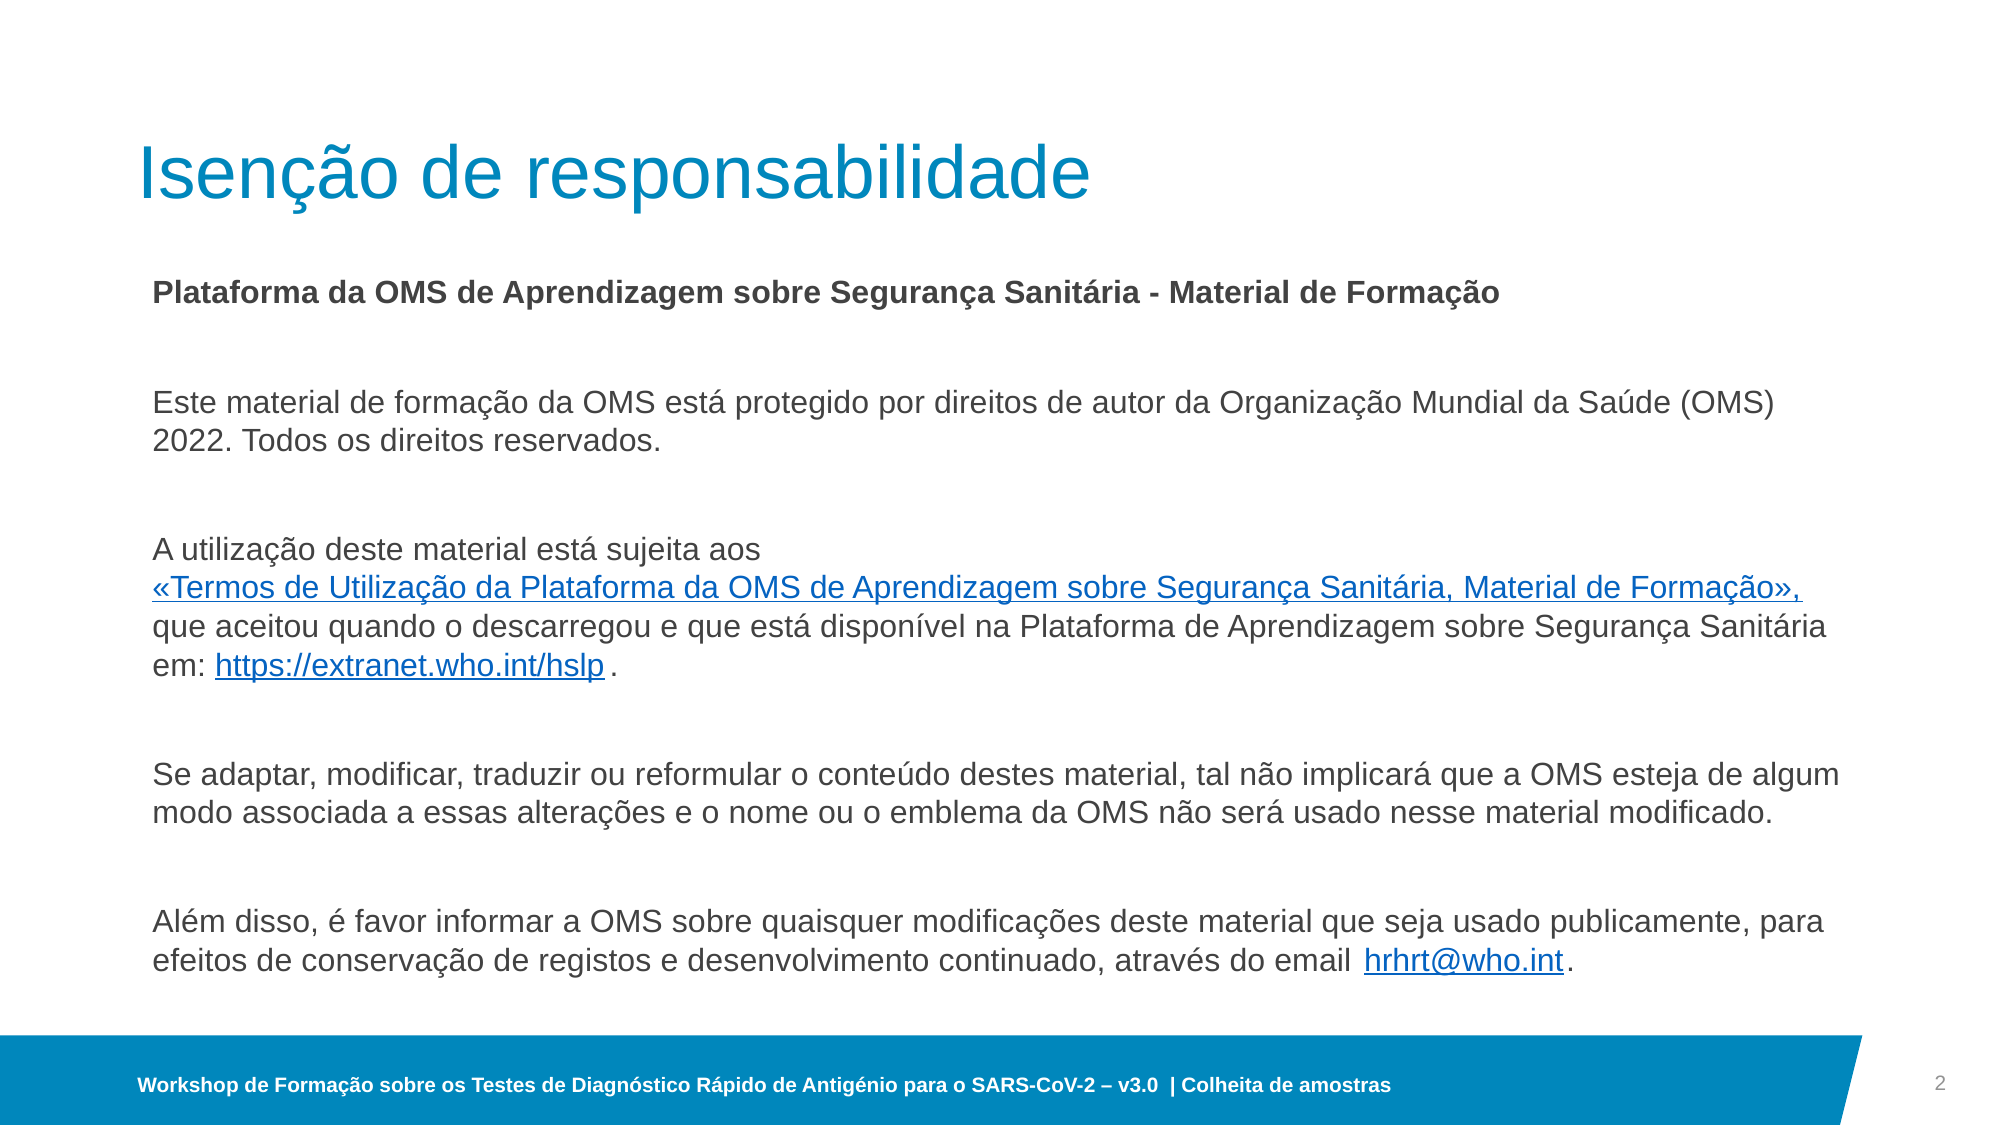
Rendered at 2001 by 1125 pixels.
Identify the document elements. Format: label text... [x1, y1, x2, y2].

title Isenção de responsabilidade [137, 59, 1863, 215]
footer Workshop de Formação sobre os Testes de Diagnóstico Rápido de Antigénio para o SARS-CoV-2 – v3.0 | Colheita de amostras [137, 1042, 1492, 1125]
slide_number 2 [1862, 1035, 1947, 1125]
list Plataforma da OMS de Aprendizagem sobre Segurança Sanitária - Material de Formação Este material de formação da OMS está protegido por direitos de autor da Organização Mundial da Saúde (OMS) 2022. Todos os direitos reservados. A utilização deste material está sujeita aos «Termos de Utilização da Plataforma da OMS de Aprendizagem sobre Segurança Sanitária, Material de Formação», que aceitou quando o descarregou e que está disponível na Plataforma de Aprendizagem sobre Segurança Sanitária em: https://extranet.who.int/hslp. Se adaptar, modificar, traduzir ou reformular o conteúdo destes material, tal não implicará que a OMS esteja de algum modo associada a essas alterações e o nome ou o emblema da OMS não será usado nesse material modificado. Além disso, é favor informar a OMS sobre quaisquer modificações deste material que seja usado publicamente, para efeitos de conservação de registos e desenvolvimento continuado, através do email hrhrt@who.int. [137, 264, 1863, 993]
